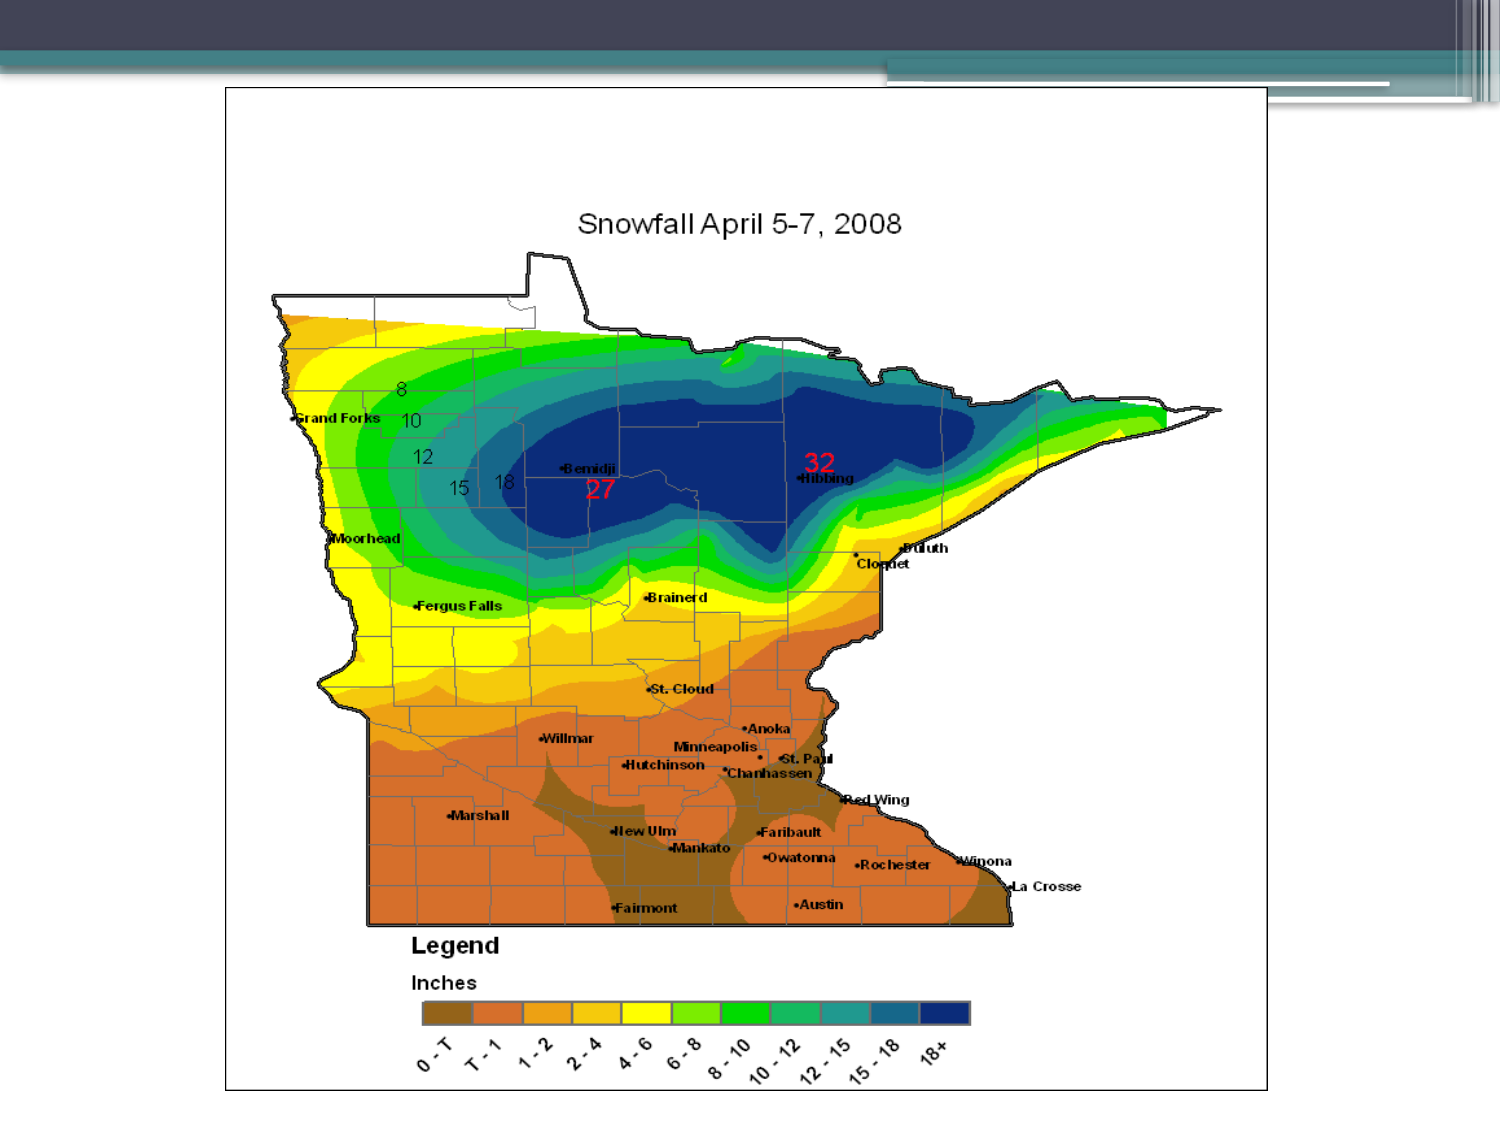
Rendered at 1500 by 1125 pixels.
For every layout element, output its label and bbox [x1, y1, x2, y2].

picture [224, 87, 1269, 1091]
